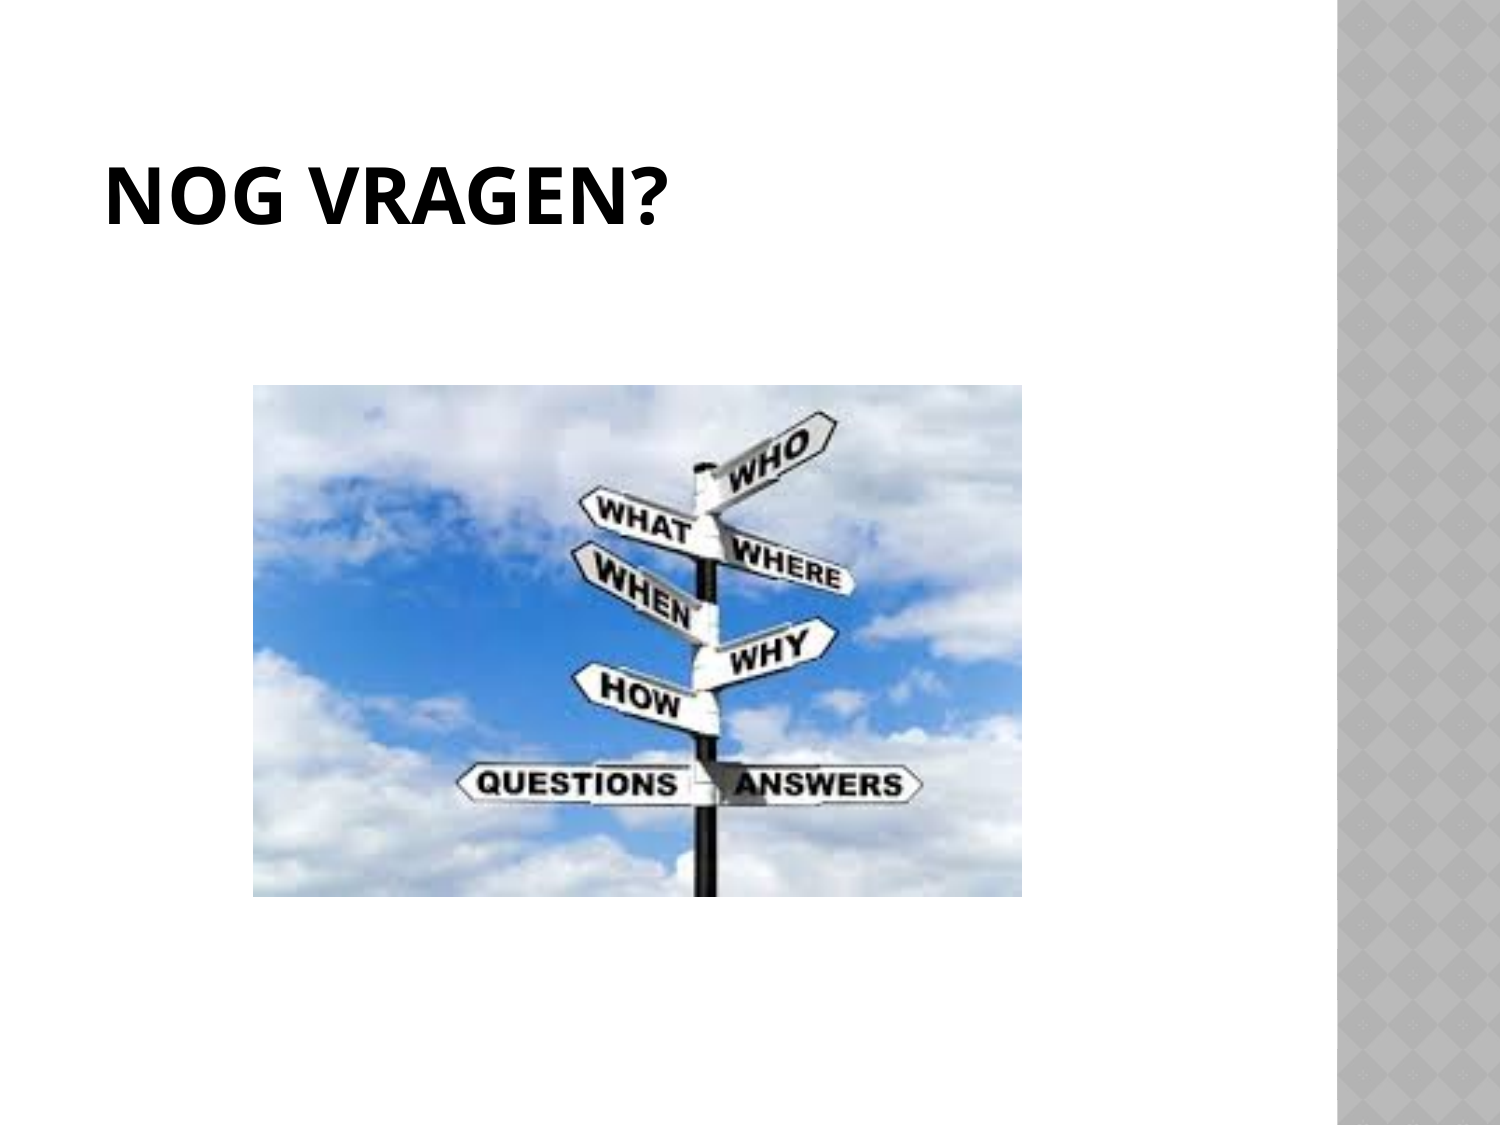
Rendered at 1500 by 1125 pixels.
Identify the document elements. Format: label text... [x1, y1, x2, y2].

title Nog vragen? [75, 52, 1263, 240]
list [253, 384, 1022, 897]
